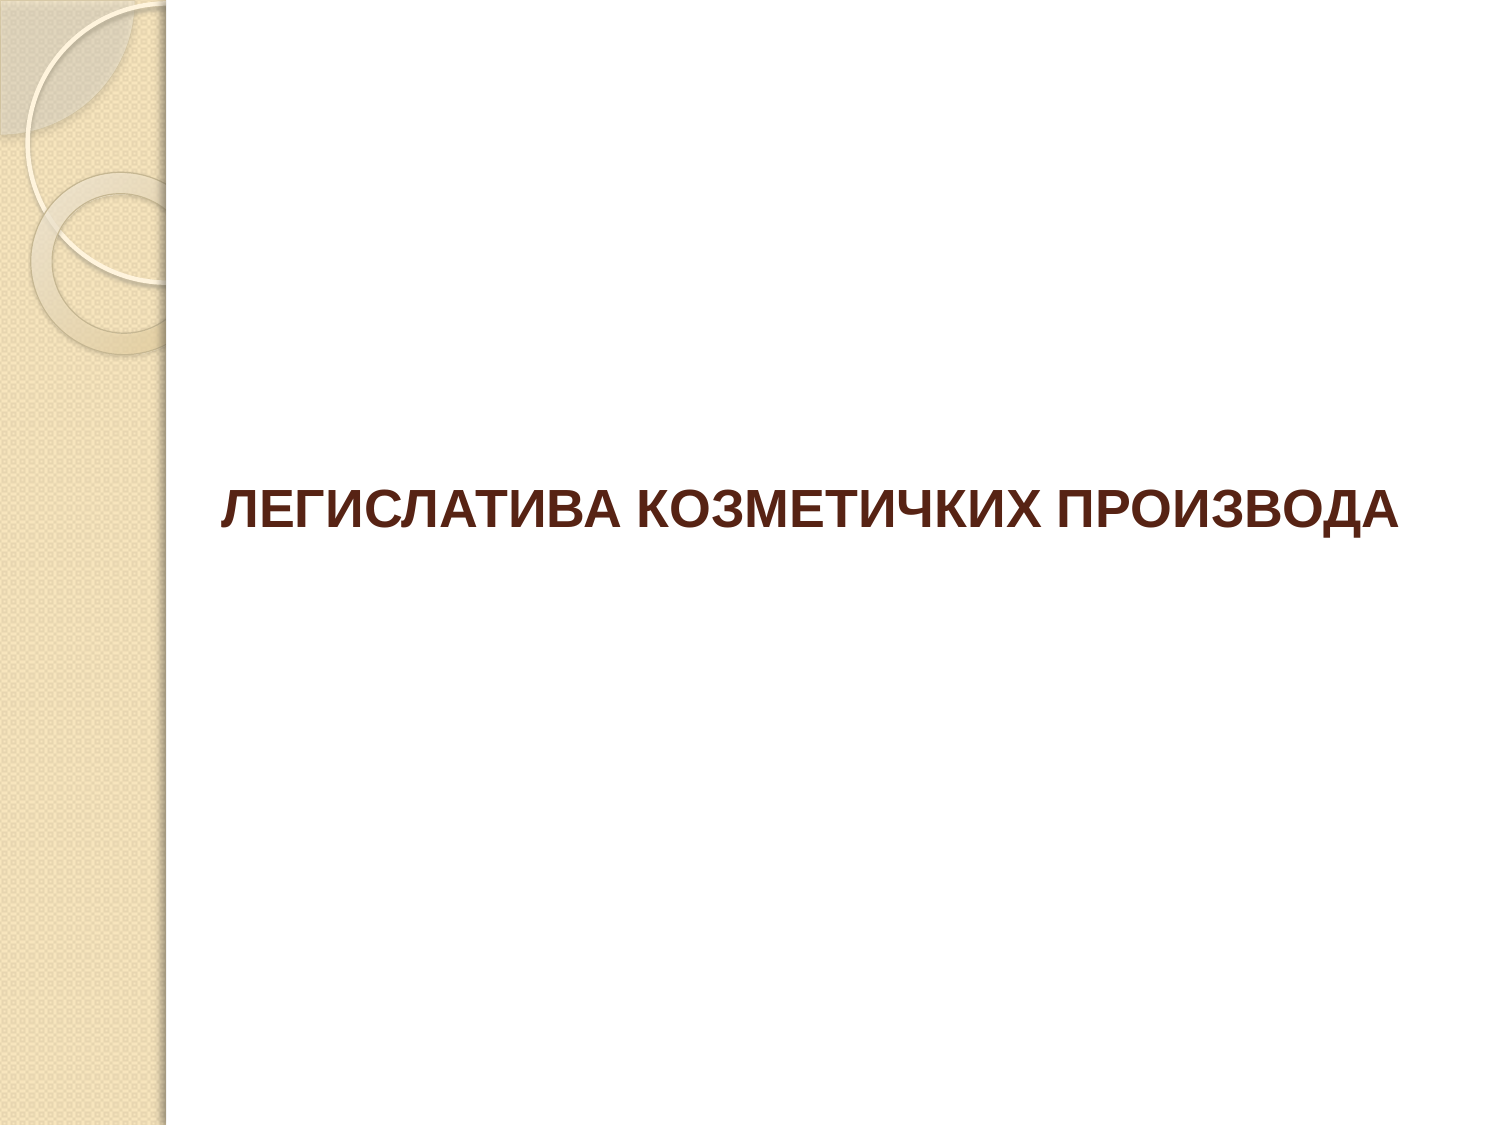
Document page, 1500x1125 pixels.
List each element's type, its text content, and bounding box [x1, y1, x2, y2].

title ЛЕГИСЛАТИВА КОЗМЕТИЧКИХ ПРОИЗВОДА [206, 444, 1437, 632]
